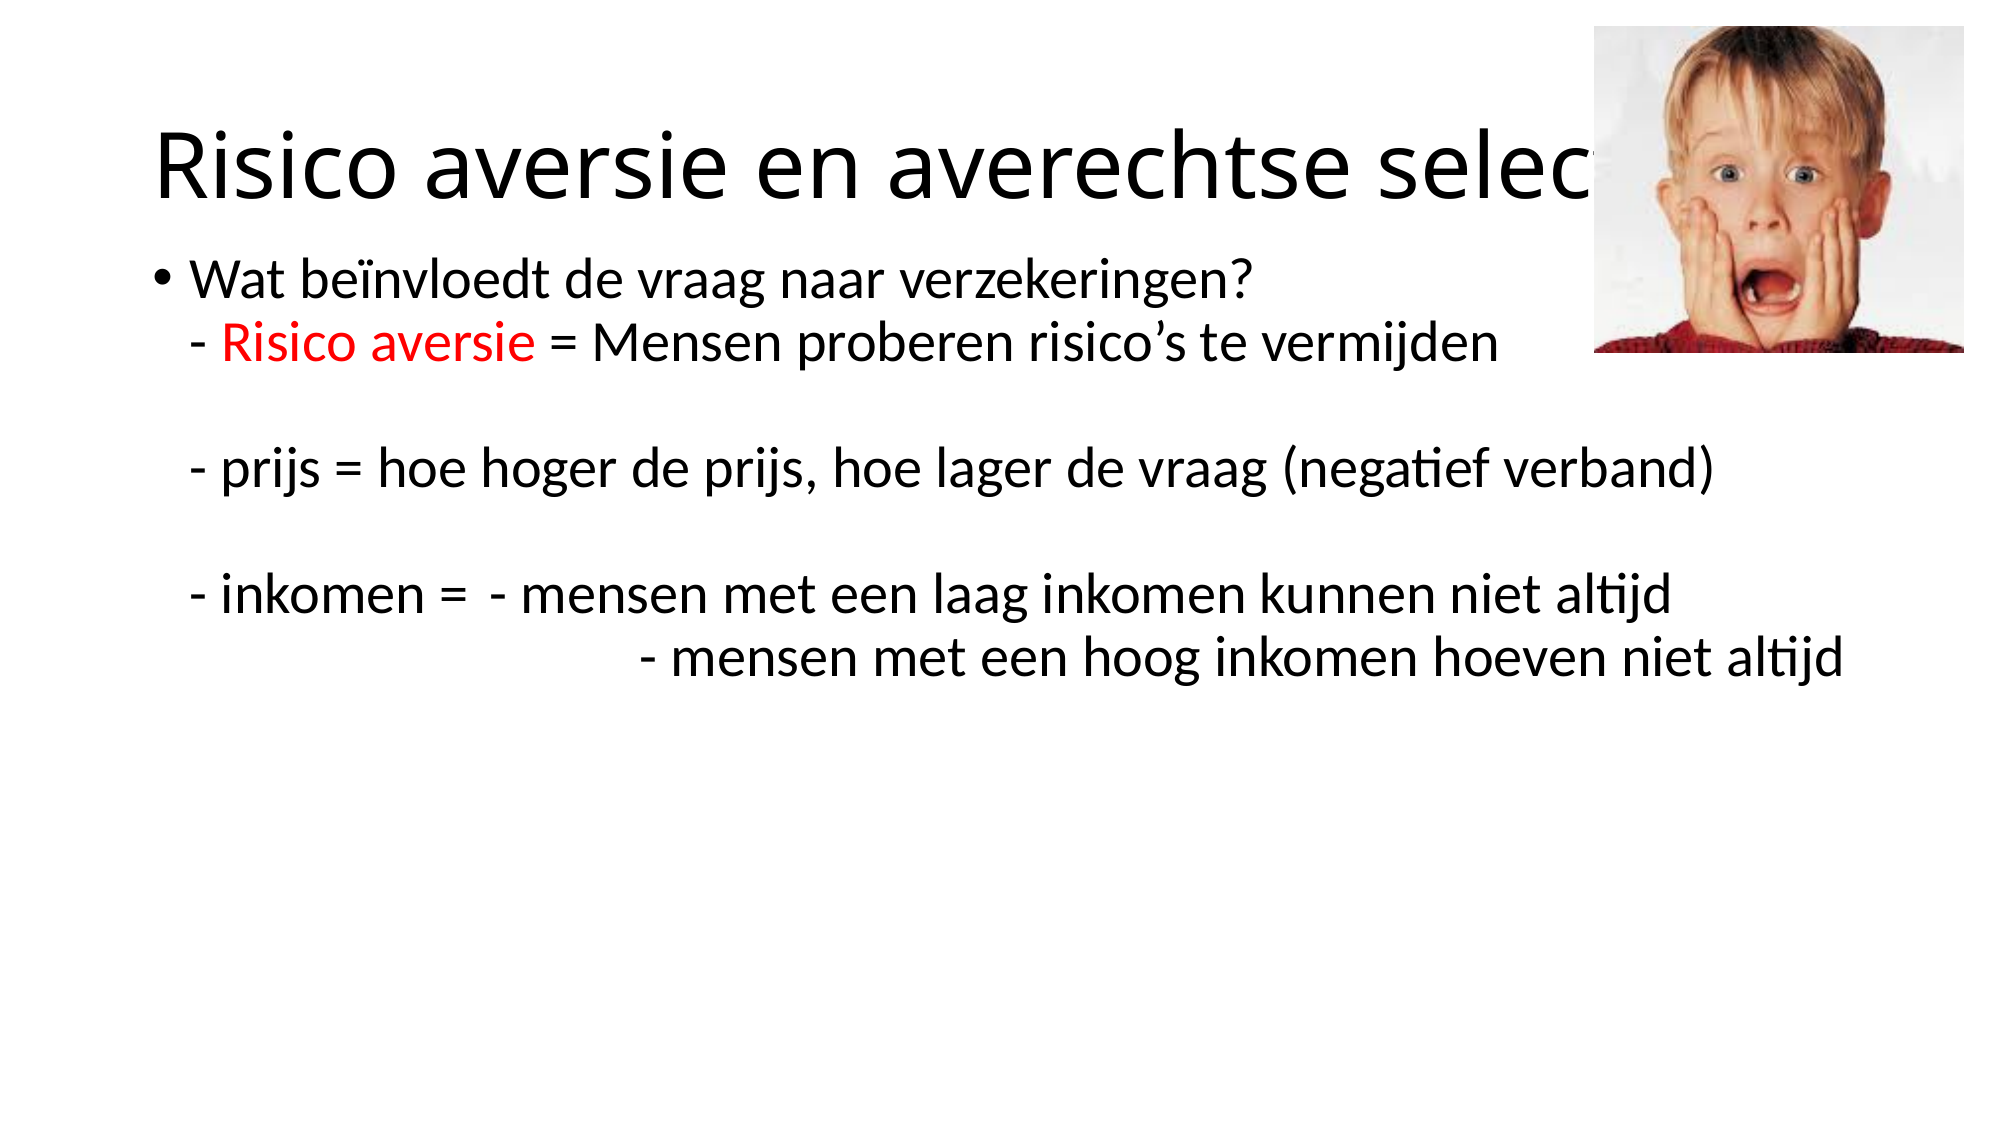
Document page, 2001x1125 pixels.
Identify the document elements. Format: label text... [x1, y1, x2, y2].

title Risico aversie en averechtse selectie [137, 59, 1594, 241]
list Wat beïnvloedt de vraag naar verzekeringen? - Risico aversie = Mensen proberen risico’s te vermijden - prijs = hoe hoger de prijs, hoe lager de vraag (negatief verband) - inkomen = - mensen met een laag inkomen kunnen niet altijd - mensen met een hoog inkomen hoeven niet altijd [137, 241, 1924, 1090]
picture [1594, 26, 1964, 353]
